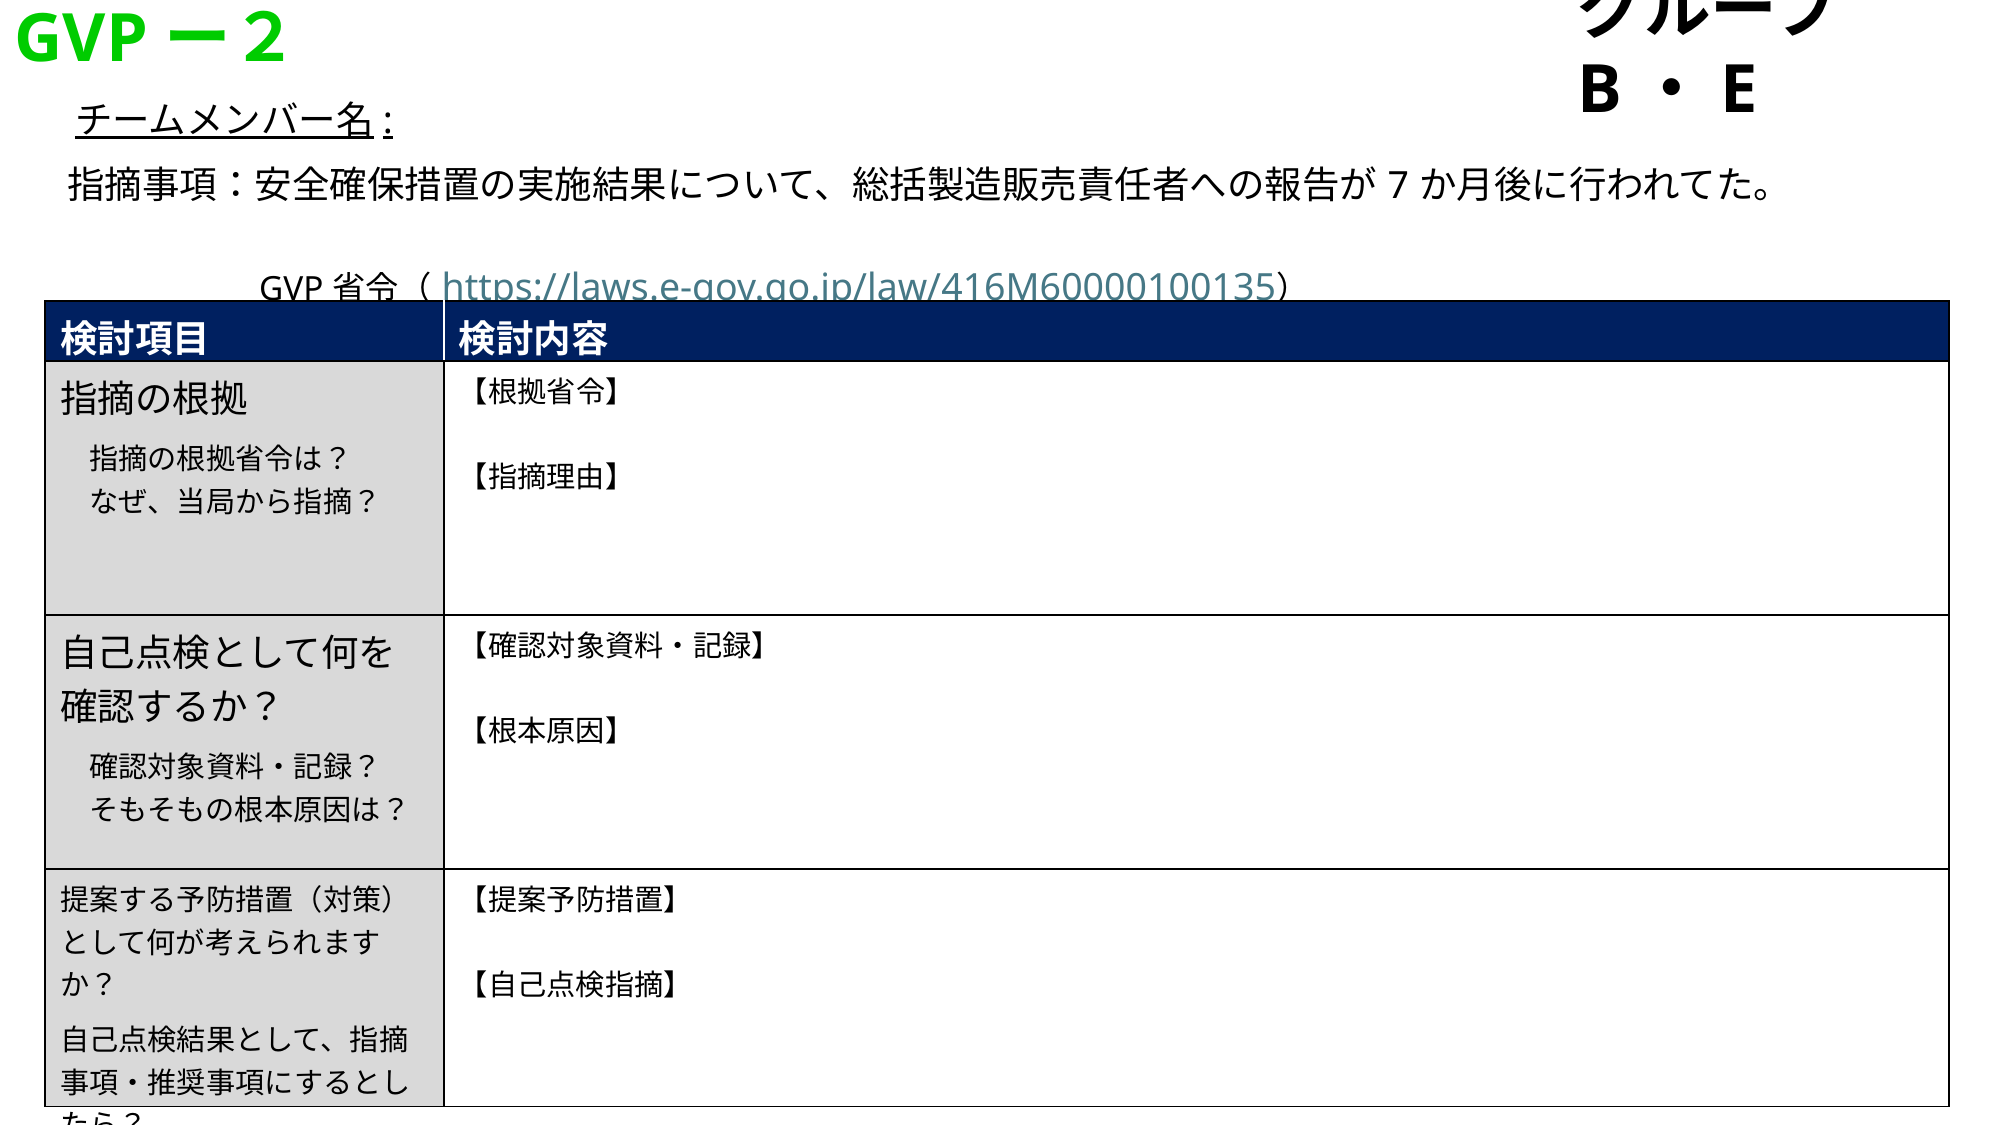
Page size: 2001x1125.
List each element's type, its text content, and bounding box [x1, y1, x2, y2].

table_header 指摘事項：安全確保措置の実施結果について、総括製造販売責任者への報告が7か月後に行われてた。 GVP省令（https://laws.e-gov.go.jp/law/416M60000100135） [53, 148, 1903, 300]
text_box チームメンバー名: [45, 88, 1859, 149]
table_cell 自己点検として何を確認するか？ 確認対象資料・記録？ そもそもの根本原因は？ [46, 616, 443, 868]
table_cell 【確認対象資料・記録】 【根本原因】 [445, 616, 1948, 868]
text_box GVPー２ [0, 0, 1904, 77]
text_box グループ B・E [1562, 3, 2000, 89]
table_header 検討内容 [445, 302, 1948, 360]
table_cell 指摘の根拠 指摘の根拠省令は？ なぜ、当局から指摘？ [46, 362, 443, 614]
table_cell 提案する予防措置（対策）として何が考えられますか？ 自己点検結果として、指摘事項・推奨事項にするとしたら？ [46, 870, 443, 1106]
table_cell 【根拠省令】 【指摘理由】 [445, 362, 1948, 614]
table_cell 【提案予防措置】 【自己点検指摘】 [445, 870, 1948, 1106]
text_box [17, 148, 51, 952]
table_header 検討項目 [46, 302, 443, 360]
